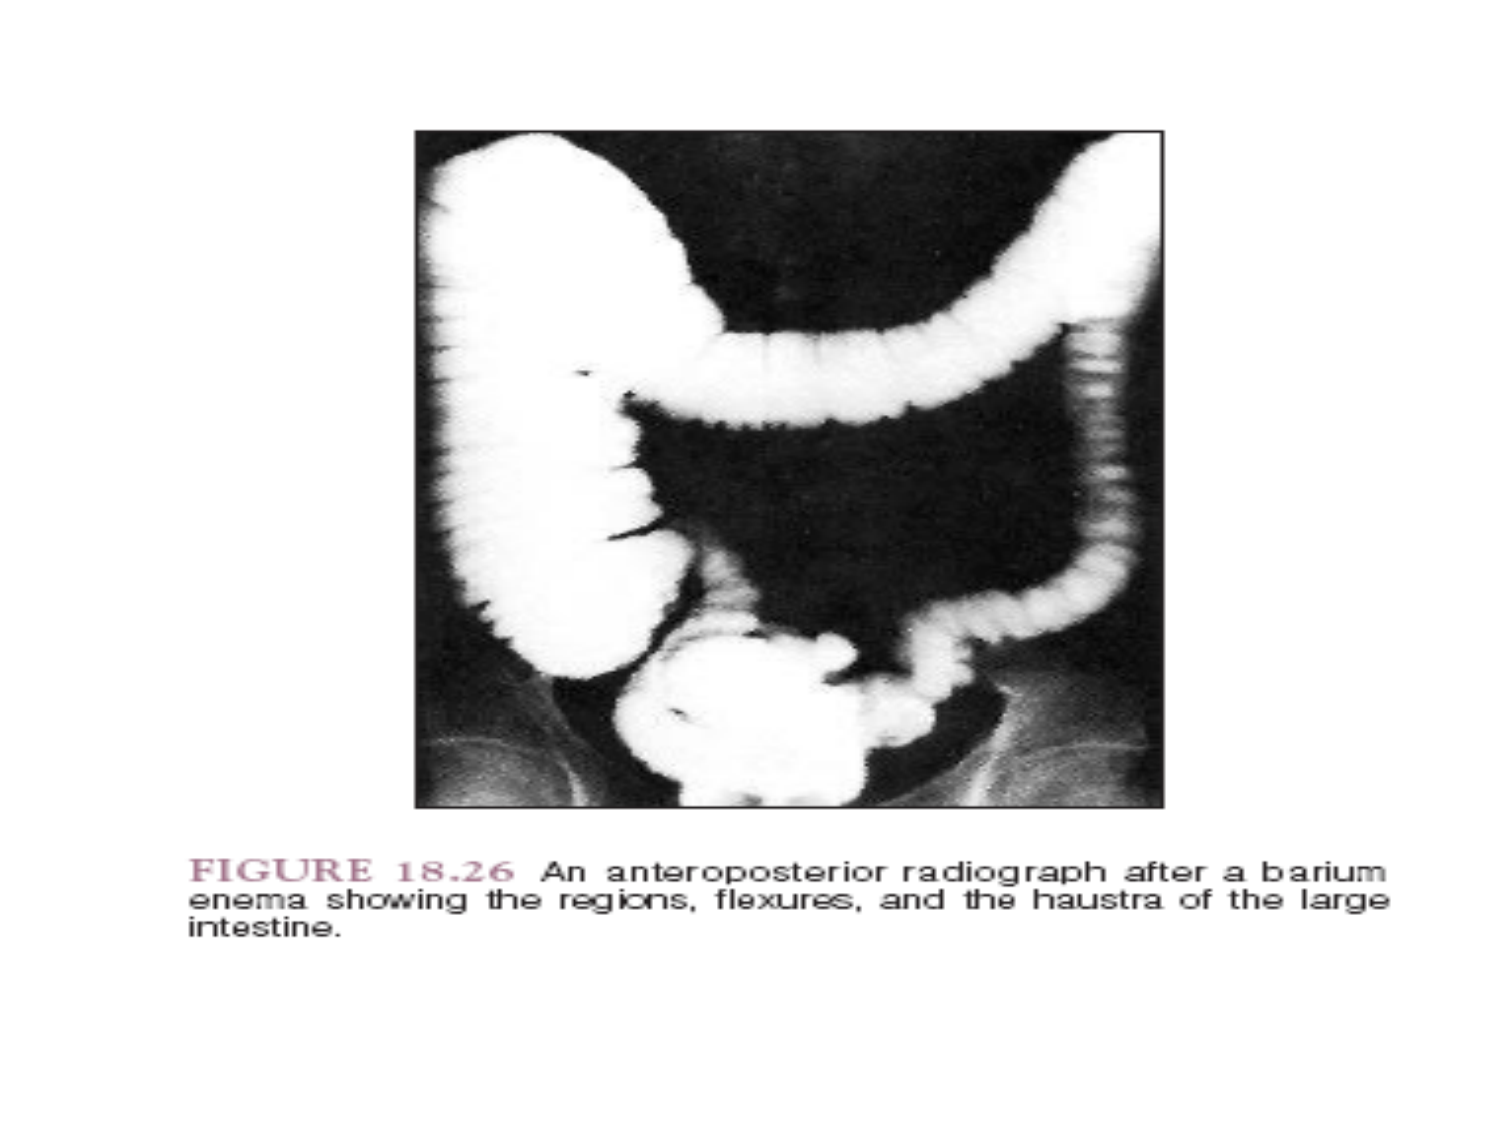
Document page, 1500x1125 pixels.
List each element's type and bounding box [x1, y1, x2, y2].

picture [140, 81, 1442, 1055]
